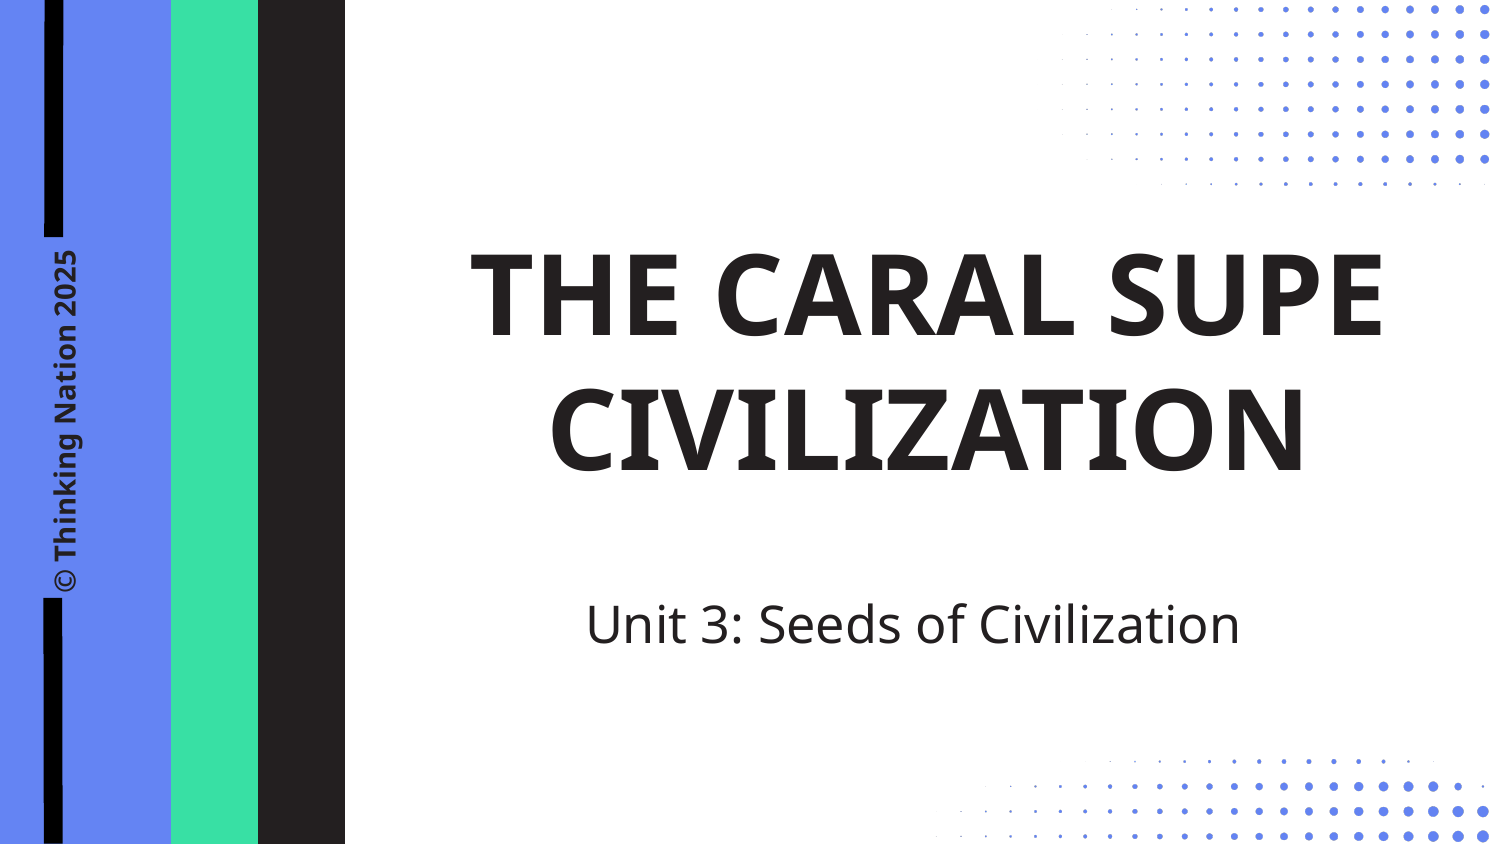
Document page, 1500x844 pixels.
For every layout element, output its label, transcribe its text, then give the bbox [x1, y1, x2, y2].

text_box Unit 3: Seeds of Civilization [395, 591, 1432, 655]
text_box THE CARAL SUPE CIVILIZATION [395, 223, 1463, 494]
text_box [1037, 0, 1500, 186]
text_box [0, 0, 346, 844]
text_box [911, 759, 1500, 844]
